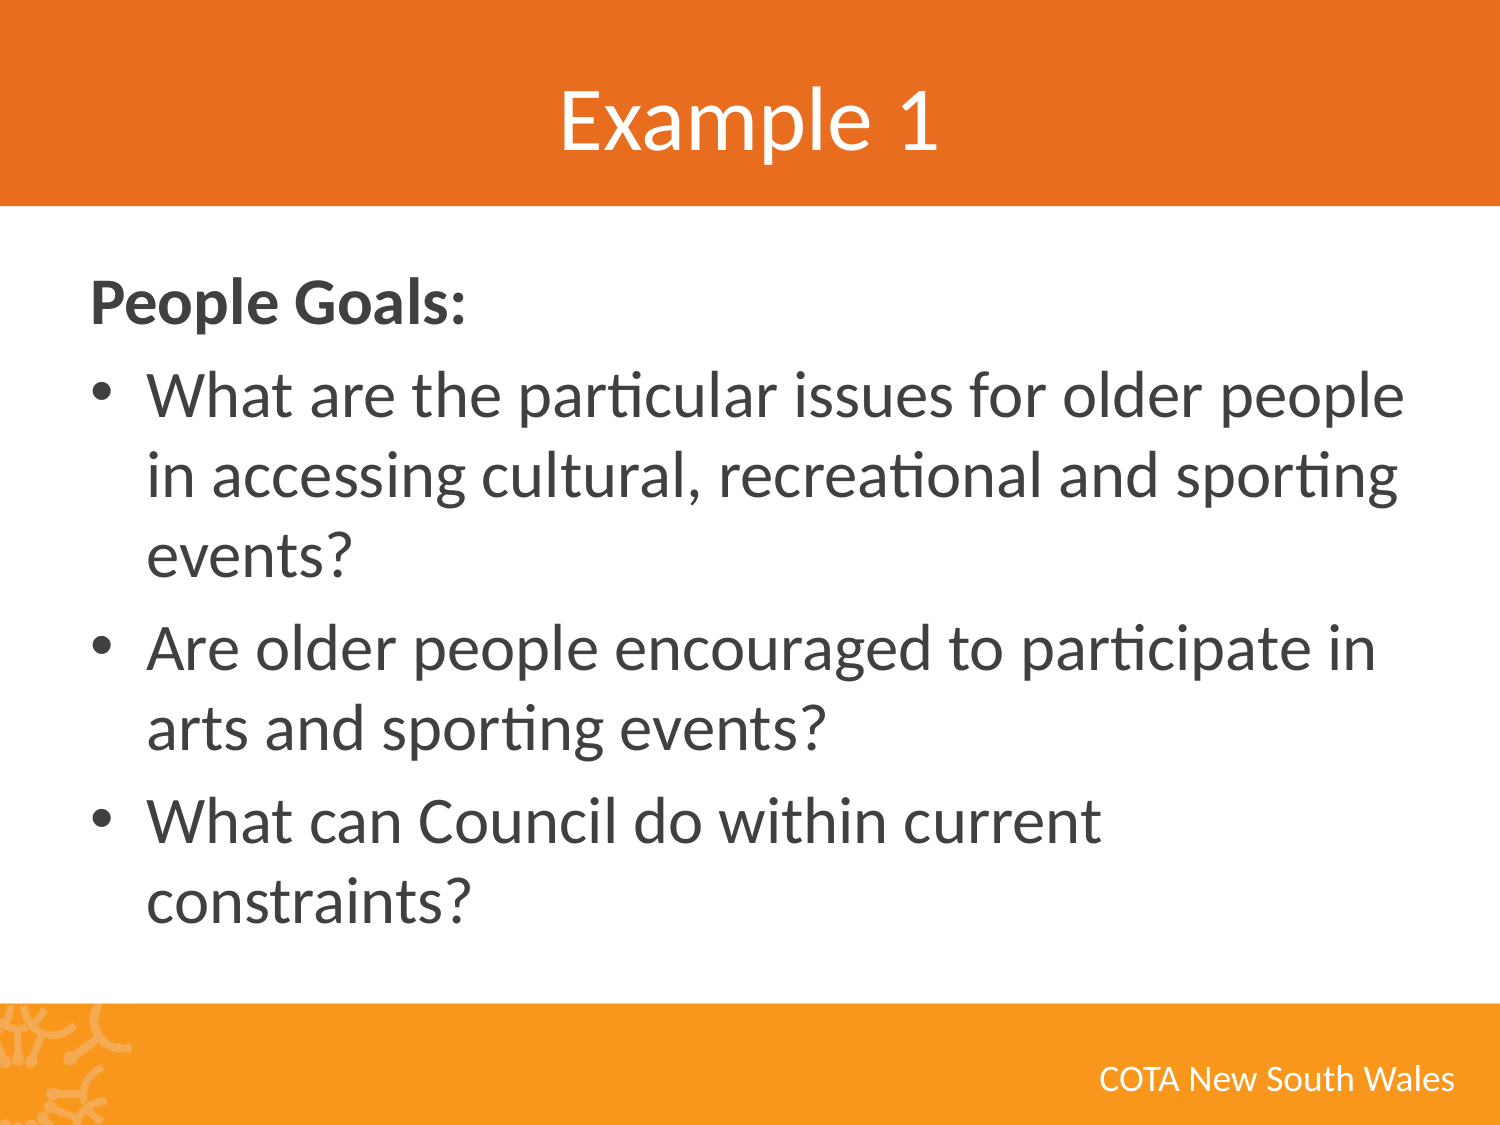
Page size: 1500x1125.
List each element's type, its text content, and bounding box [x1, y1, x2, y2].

list People Goals: What are the particular issues for older people in accessing cultural, recreational and sporting events? Are older people encouraged to participate in arts and sporting events? What can Council do within current constraints? [75, 249, 1425, 985]
picture [0, 1002, 1500, 1125]
title Example 1 [0, 0, 1500, 231]
